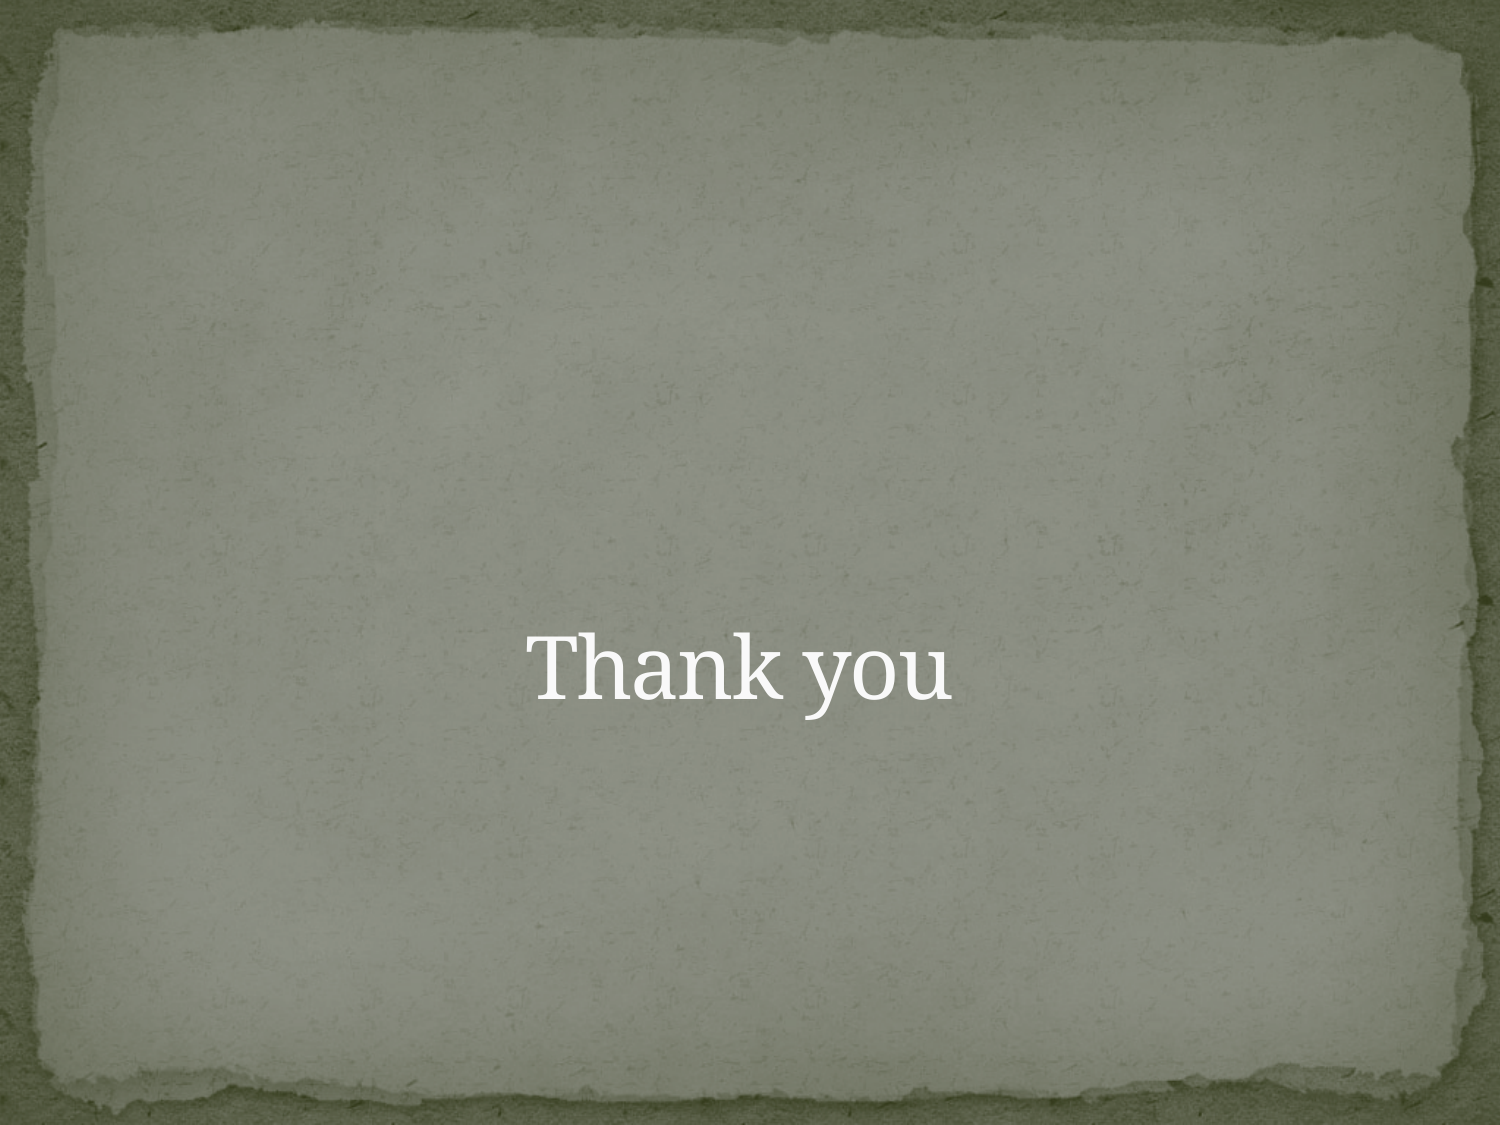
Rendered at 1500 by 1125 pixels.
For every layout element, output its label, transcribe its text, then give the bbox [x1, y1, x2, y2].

title Thank you [74, 524, 1425, 725]
